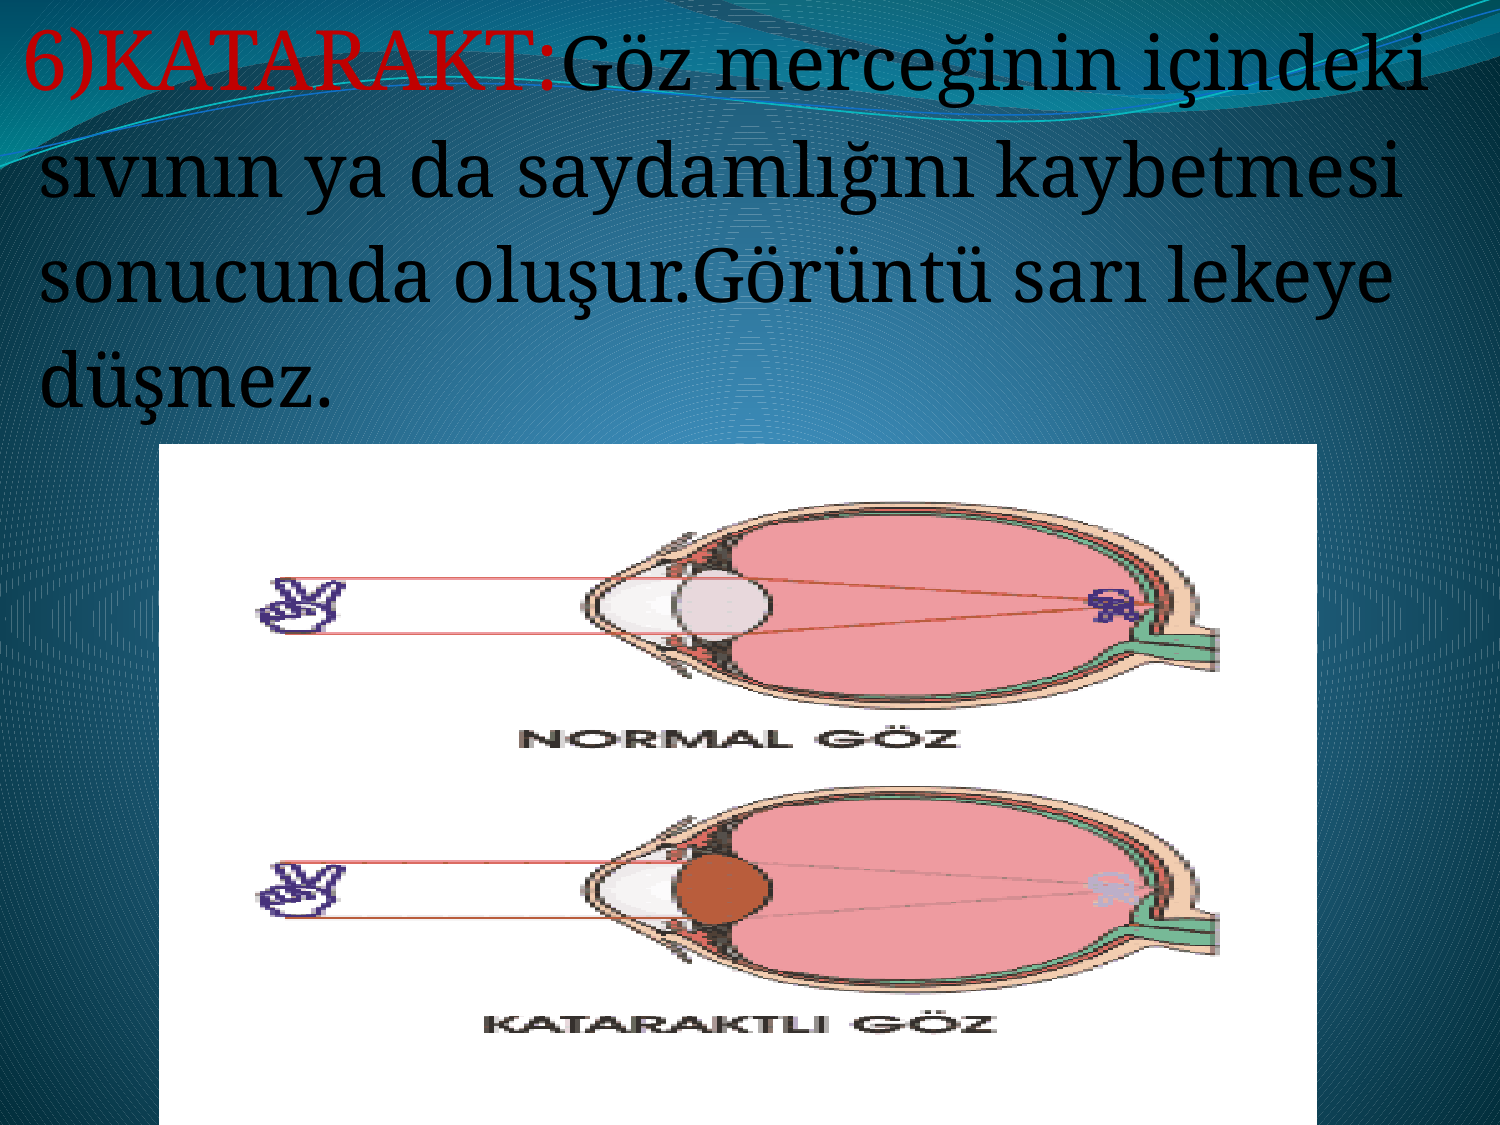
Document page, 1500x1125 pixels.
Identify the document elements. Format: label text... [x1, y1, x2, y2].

subtitle 6)KATARAKT:Göz merceğinin içindeki sıvının ya da saydamlığını kaybetmesi sonucunda oluşur.Görüntü sarı lekeye düşmez. [0, 0, 1500, 1125]
picture [159, 444, 1318, 1125]
